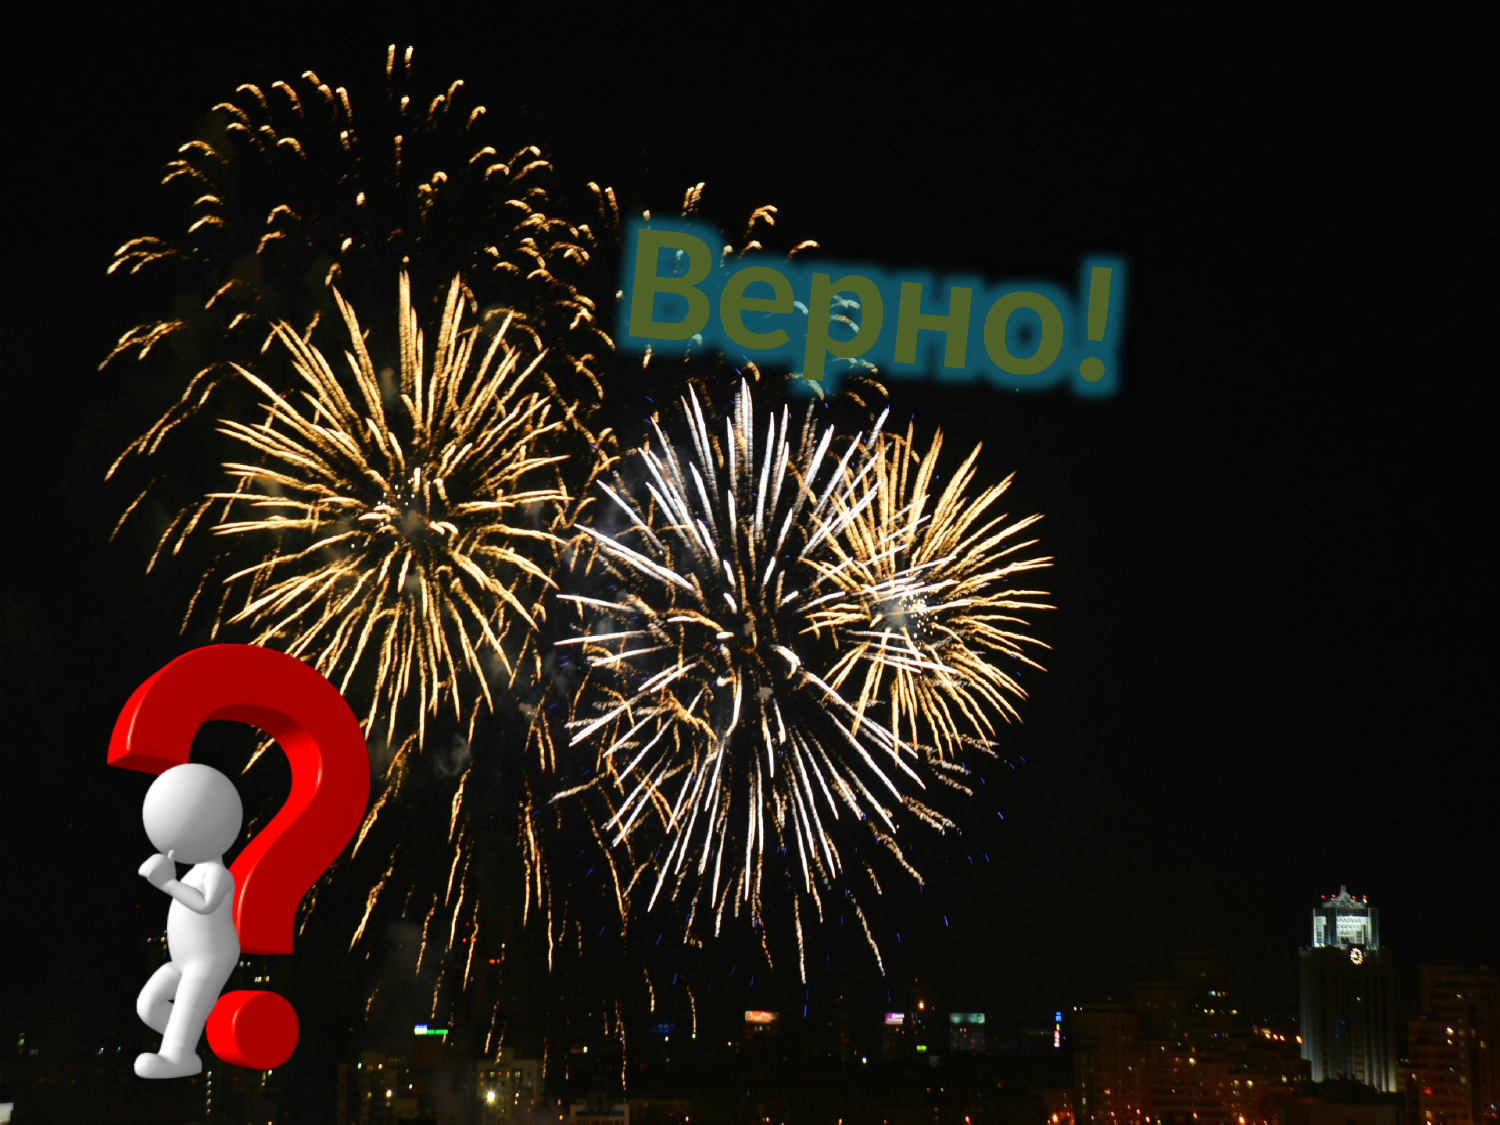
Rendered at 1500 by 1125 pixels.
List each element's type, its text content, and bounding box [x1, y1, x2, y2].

picture [0, 0, 1500, 1125]
text_box Верно! [478, 148, 1273, 439]
